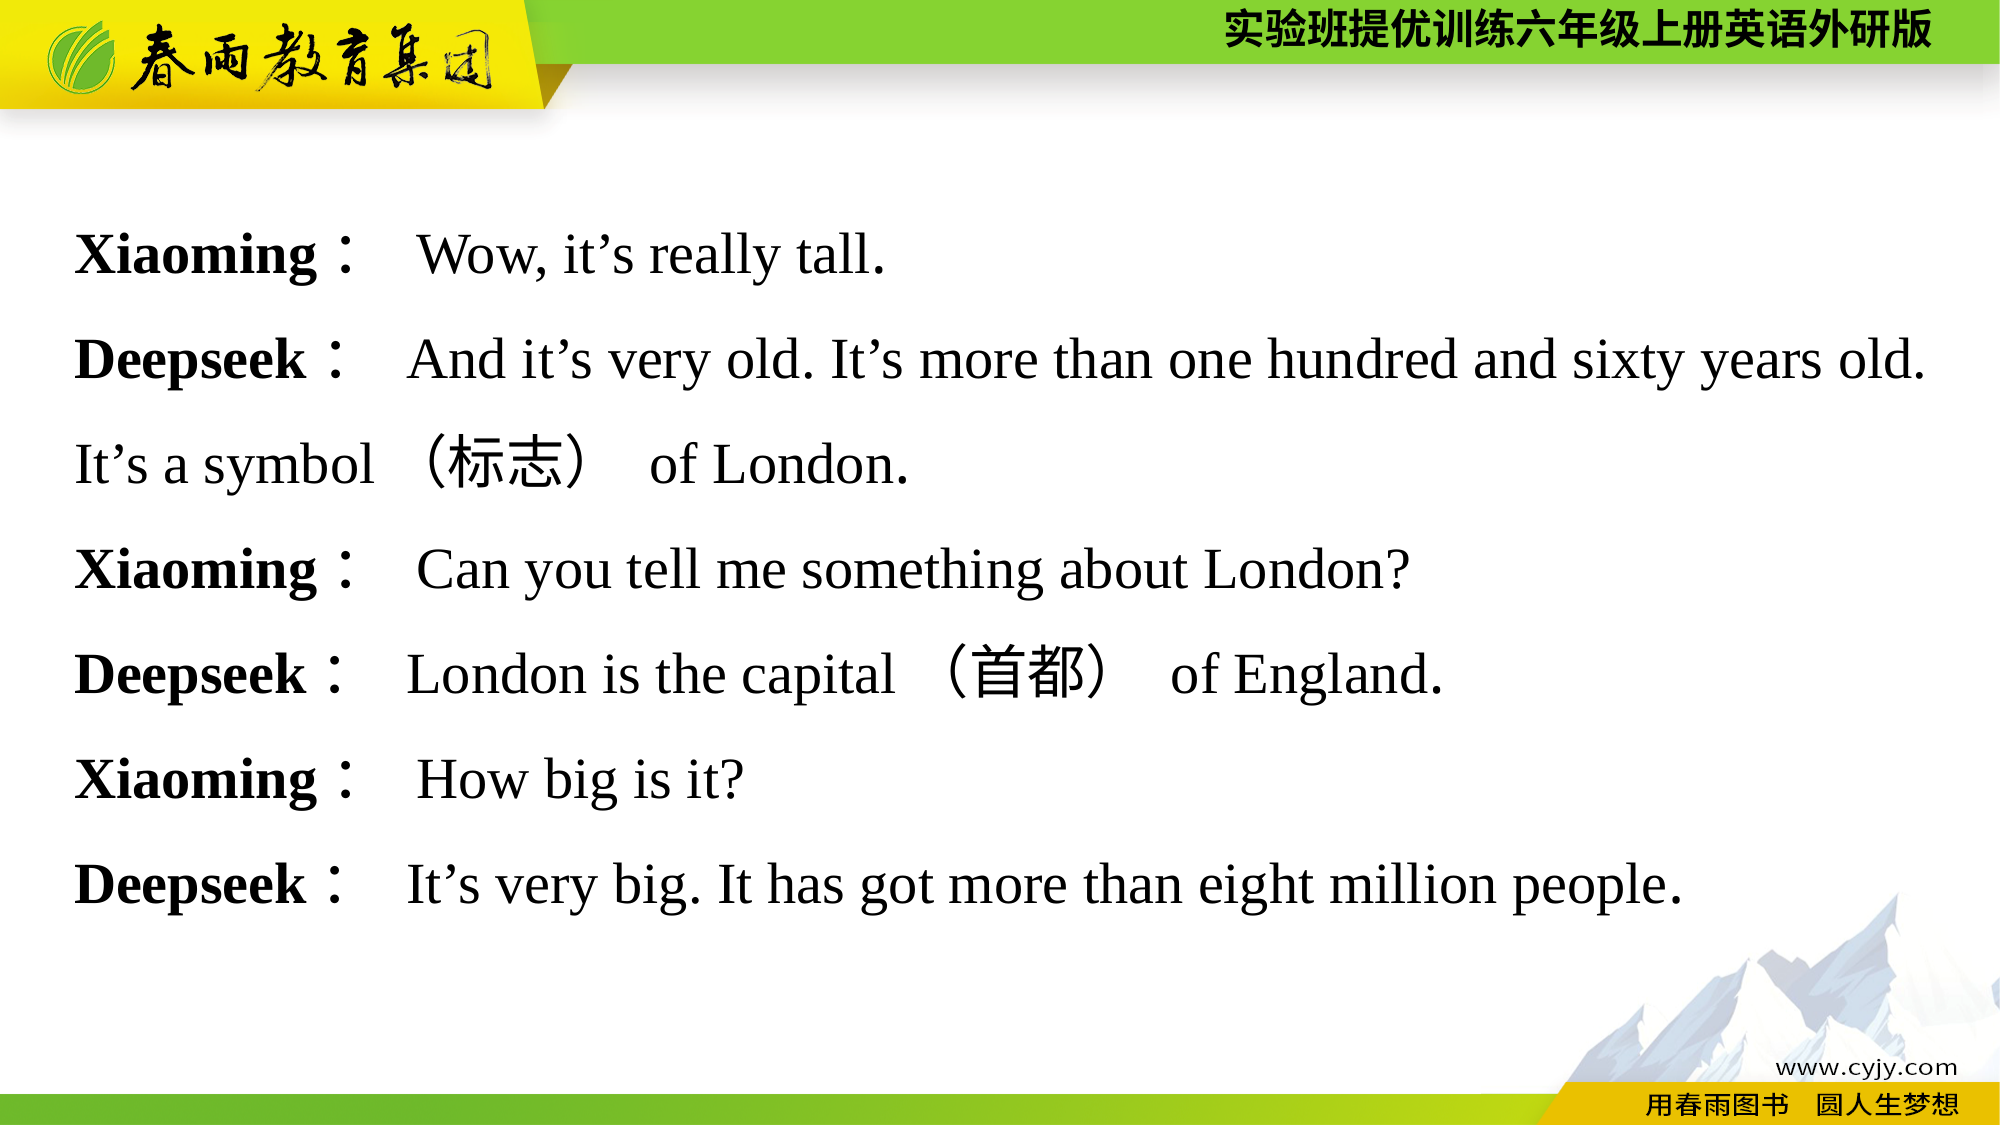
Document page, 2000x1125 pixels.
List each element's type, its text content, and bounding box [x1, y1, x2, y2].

picture [0, 0, 2000, 1125]
list Xiaoming： Wow, it’s really tall. Deepseek： And it’s very old. It’s more than one hundred and sixty years old. It’s a symbol（标志） of London. Xiaoming： Can you tell me something about London? Deepseek： London is the capital（首都） of England. Xiaoming： How big is it? Deepseek： It’s very big. It has got more than eight million people. [59, 172, 1944, 917]
